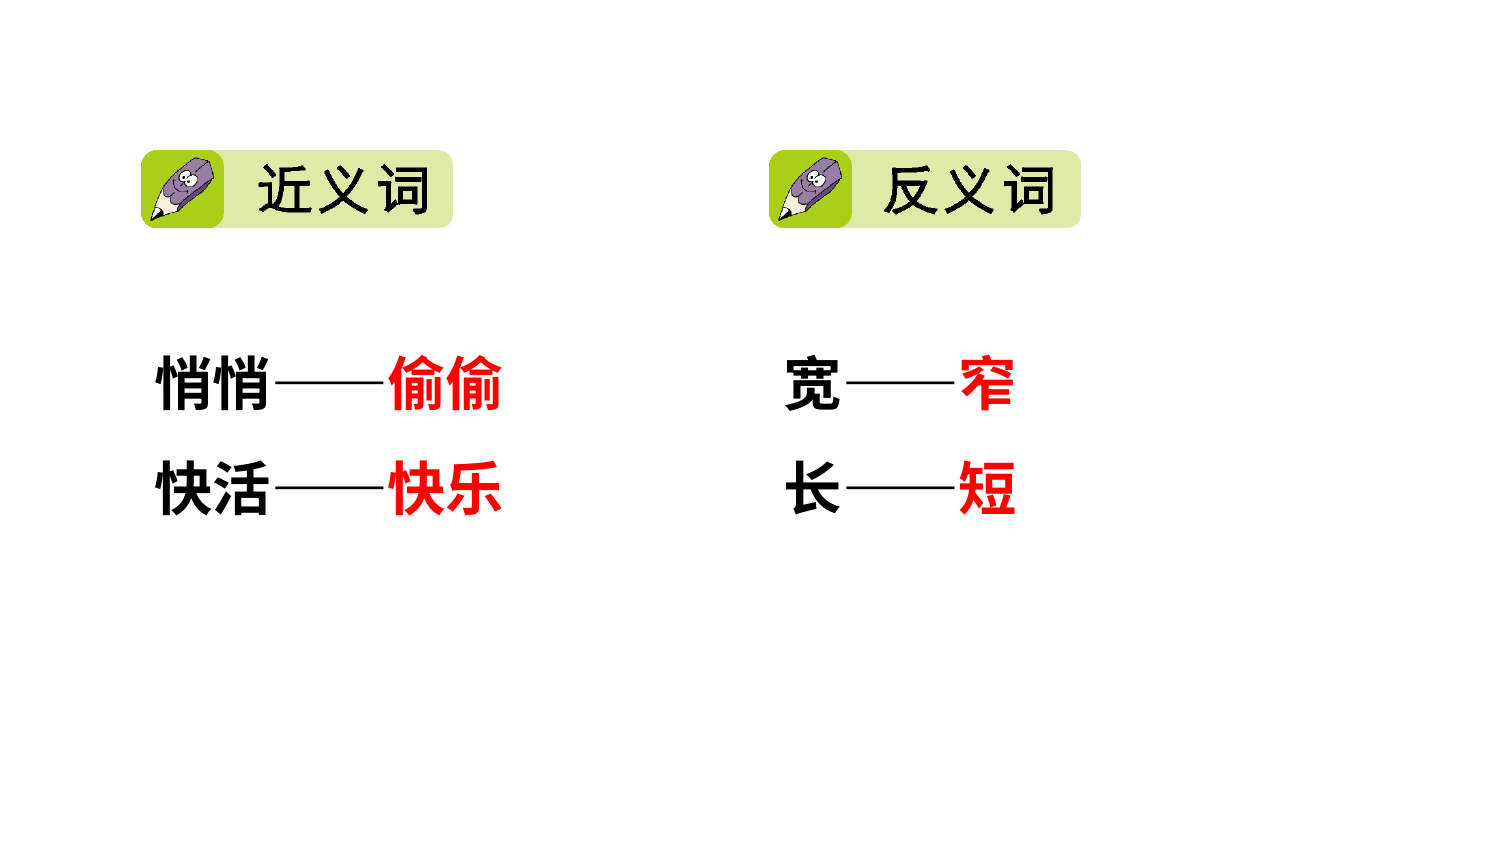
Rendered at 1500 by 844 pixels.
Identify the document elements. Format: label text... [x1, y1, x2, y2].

text_box 悄悄——偷偷 快活——快乐 [139, 304, 568, 529]
picture [768, 150, 1081, 228]
text_box 宽——窄 长——短 [769, 304, 1112, 529]
picture [141, 150, 453, 228]
